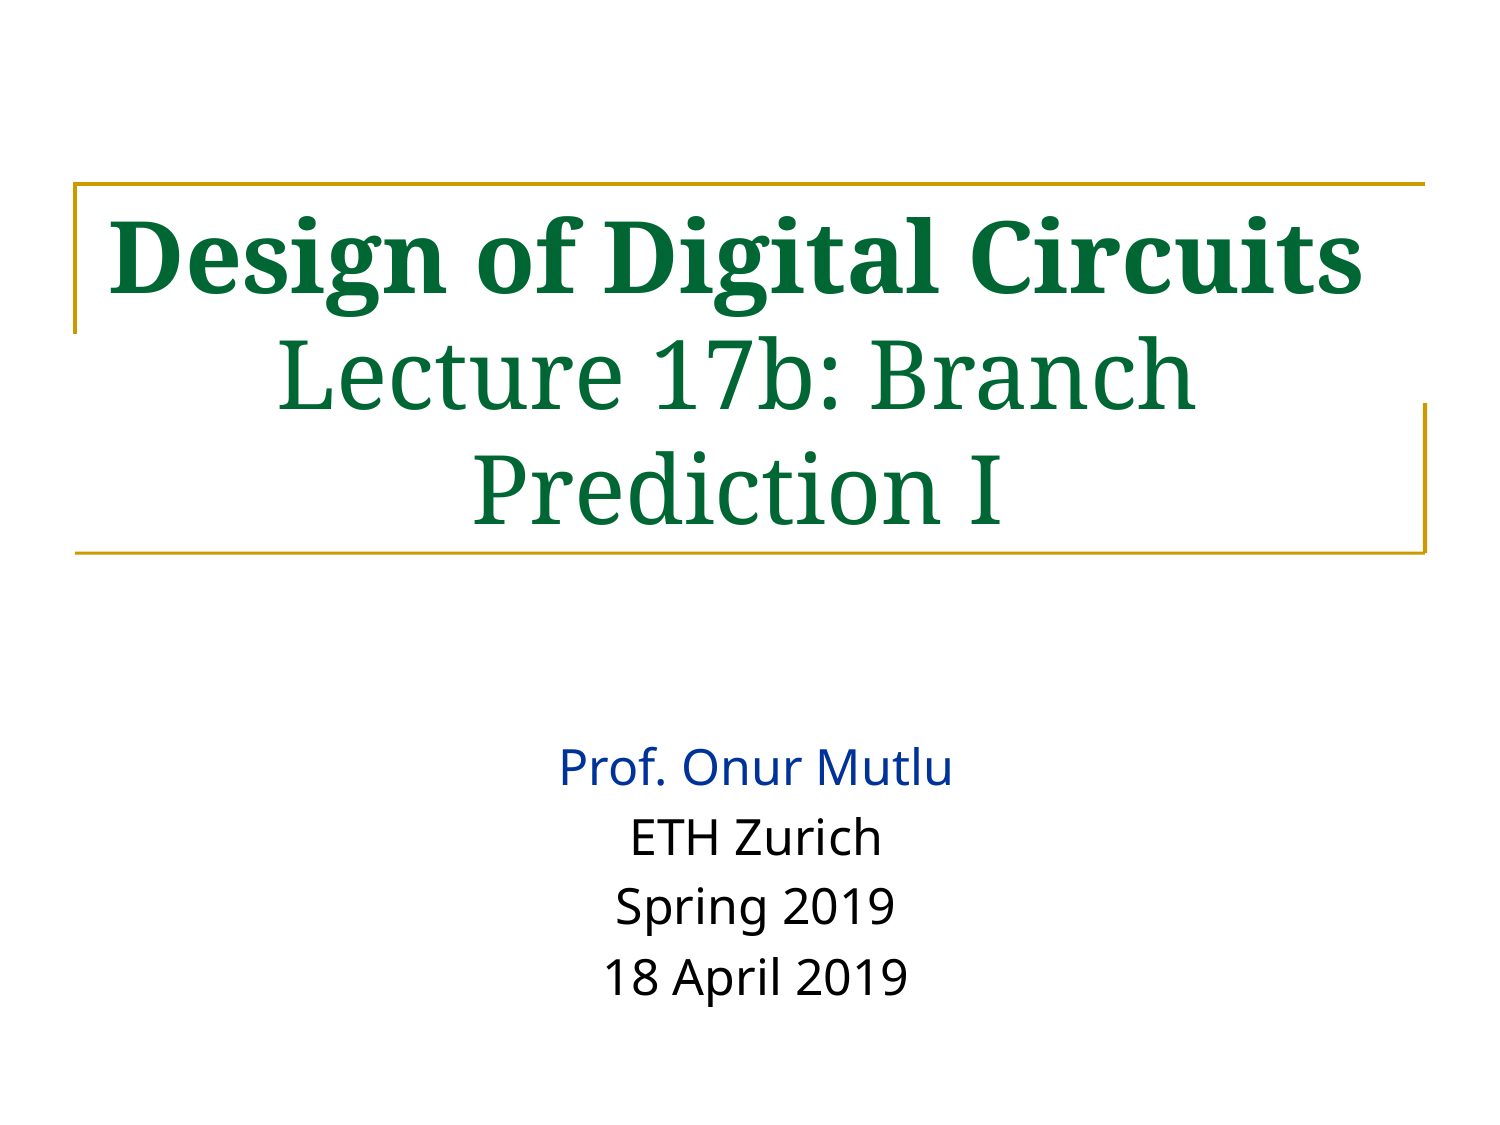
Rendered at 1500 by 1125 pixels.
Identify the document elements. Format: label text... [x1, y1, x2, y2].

subtitle Prof. Onur Mutlu ETH Zurich Spring 2019 18 April 2019 [112, 587, 1400, 1064]
title Design of Digital Circuits Lecture 17b: Branch Prediction I [37, 187, 1438, 550]
